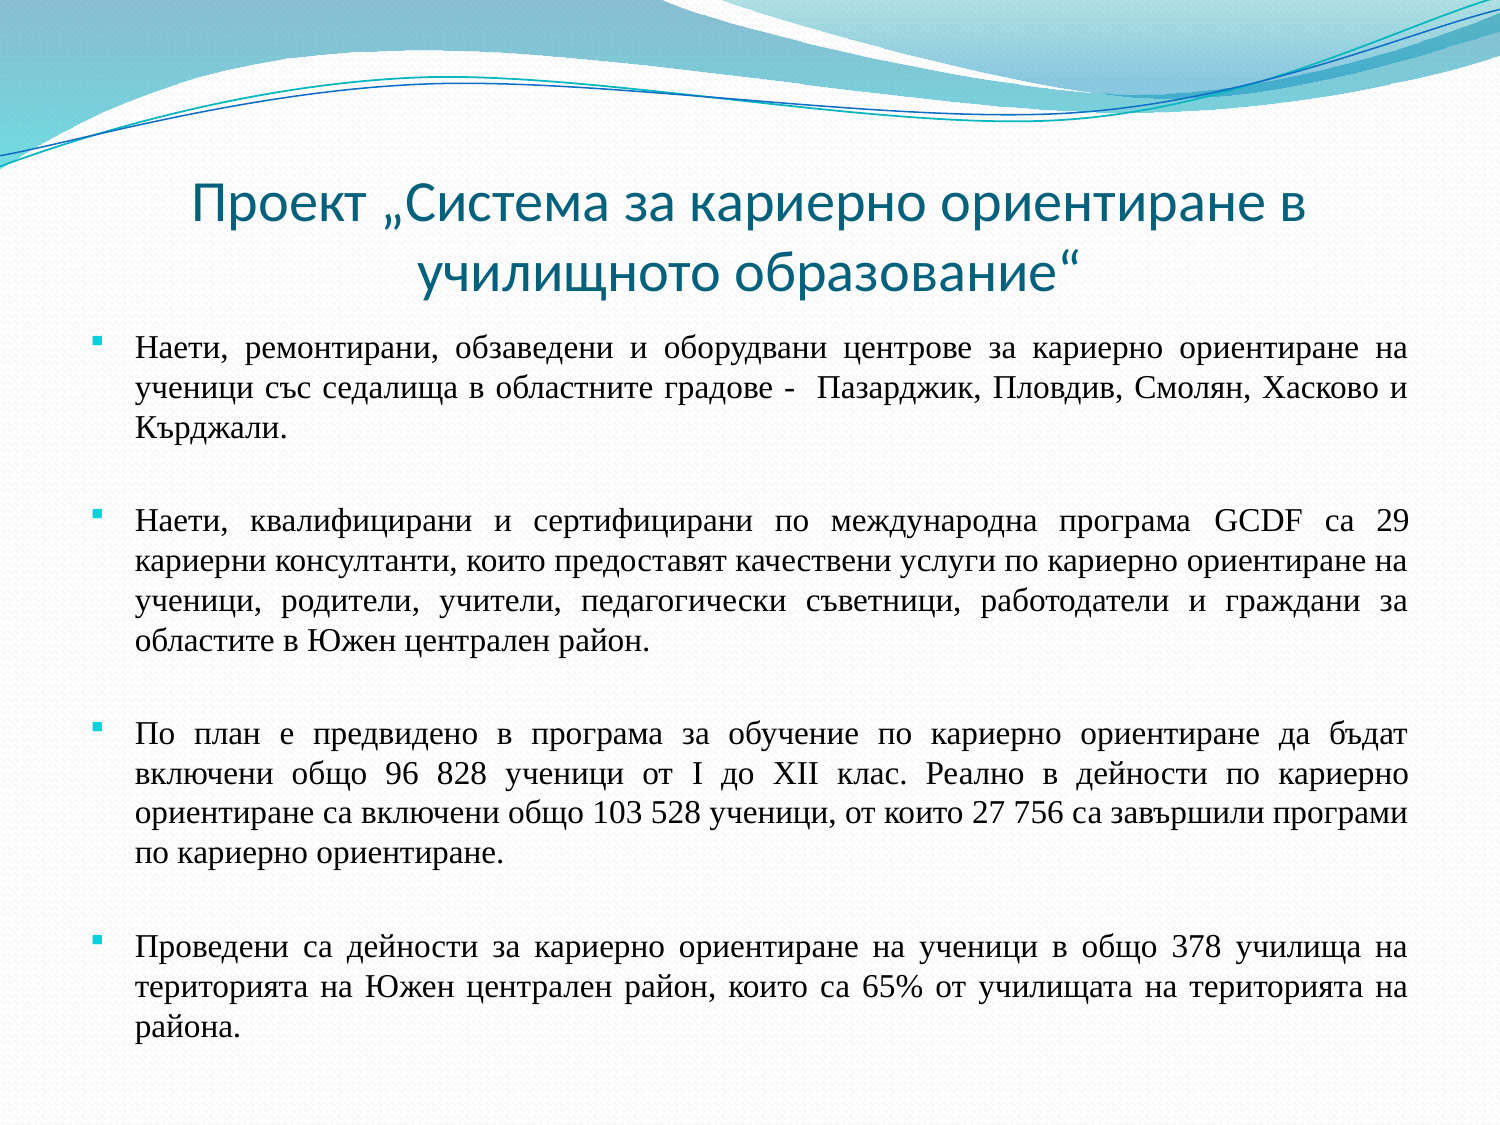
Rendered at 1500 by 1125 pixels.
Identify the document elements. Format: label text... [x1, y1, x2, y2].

title Проект „Система за кариерно ориентиране в училищното образование“ [74, 115, 1426, 304]
list Наети, ремонтирани, обзаведени и оборудвани центрове за кариерно ориентиране на ученици със седалища в областните градове - Пазарджик, Пловдив, Смолян, Хасково и Кърджали. Наети, квалифицирани и сертифицирани по международна програма GCDF са 29 кариерни консултанти, които предоставят качествени услуги по кариерно ориентиране на ученици, родители, учители, педагогически съветници, работодатели и граждани за областите в Южен централен район. По план е предвидено в програма за обучение по кариерно ориентиране да бъдат включени общо 96 828 ученици от I до XII клас. Реално в дейности по кариерно ориентиране са включени общо 103 528 ученици, от които 27 756 са завършили програми по кариерно ориентиране. Проведени са дейности за кариерно ориентиране на ученици в общо 378 училища на територията на Южен централен район, които са 65% от училищата на територията на района. [74, 317, 1426, 1071]
